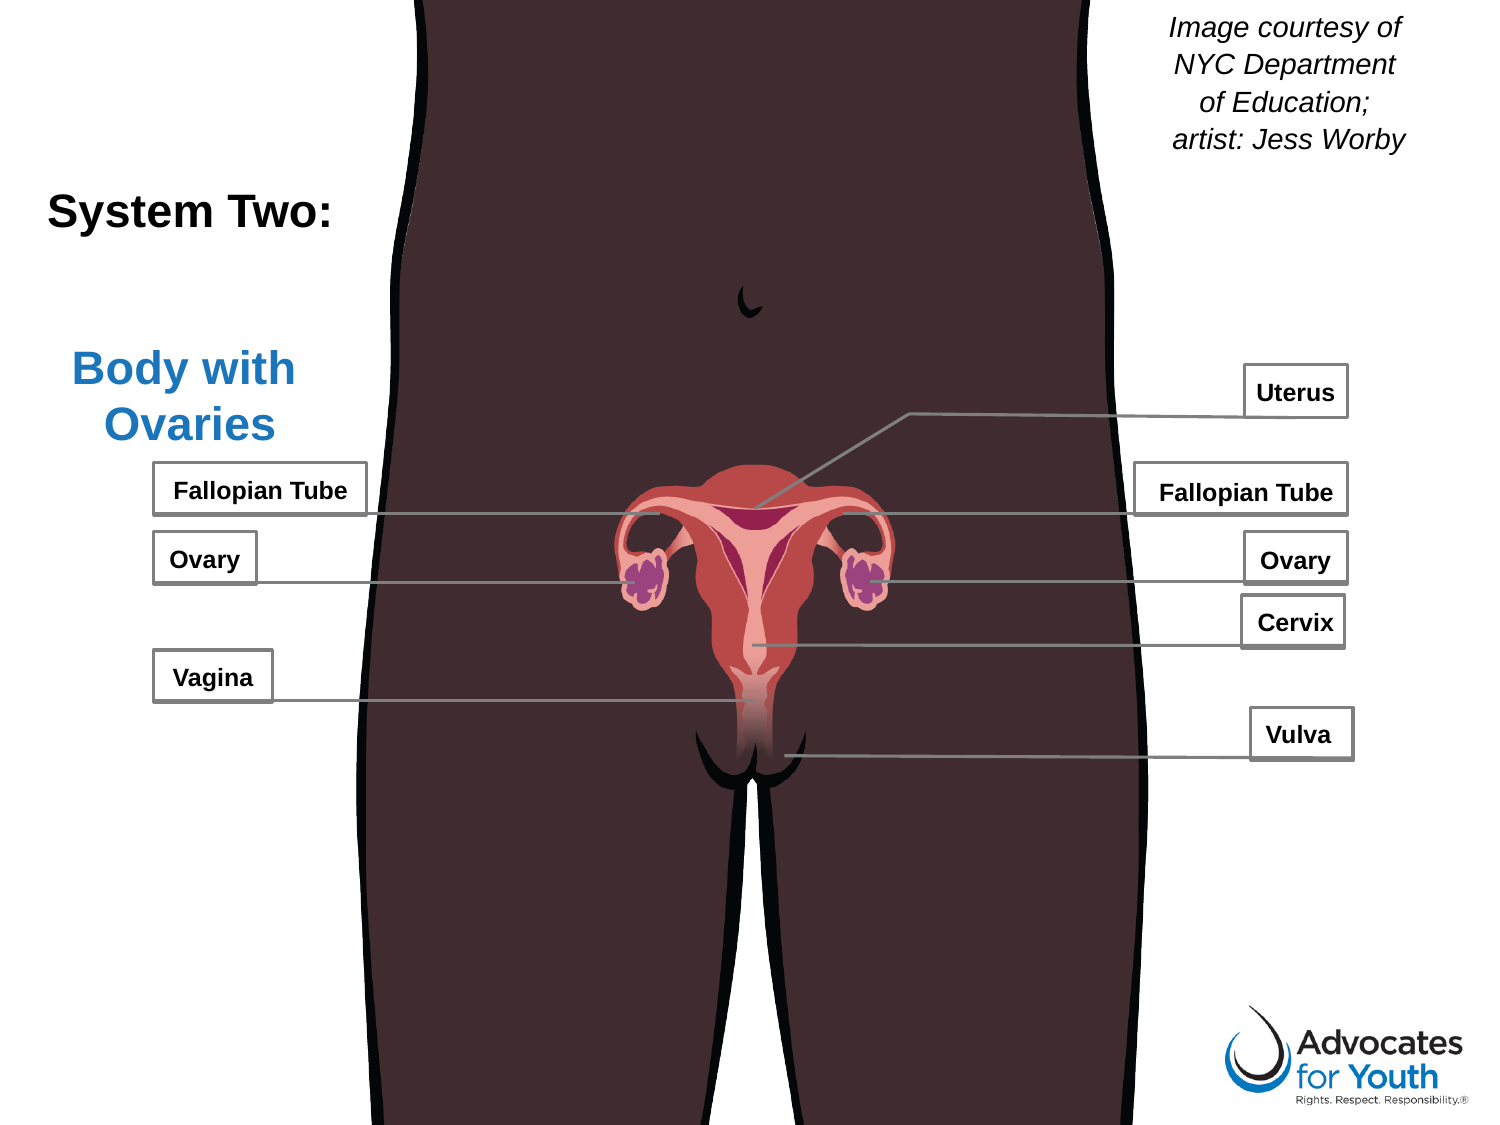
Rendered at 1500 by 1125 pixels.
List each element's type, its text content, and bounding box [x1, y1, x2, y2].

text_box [784, 707, 1354, 761]
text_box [153, 649, 756, 704]
picture [204, 649, 1500, 1125]
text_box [754, 364, 1348, 509]
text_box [842, 462, 1350, 517]
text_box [751, 594, 1345, 649]
title System Two: Body with Ovaries [46, 181, 334, 450]
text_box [153, 462, 661, 517]
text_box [869, 531, 1348, 585]
text_box Image courtesy of NYC Department of Education; artist: Jess Worby [1108, 0, 1470, 163]
picture [204, 0, 1296, 649]
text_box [153, 531, 636, 586]
